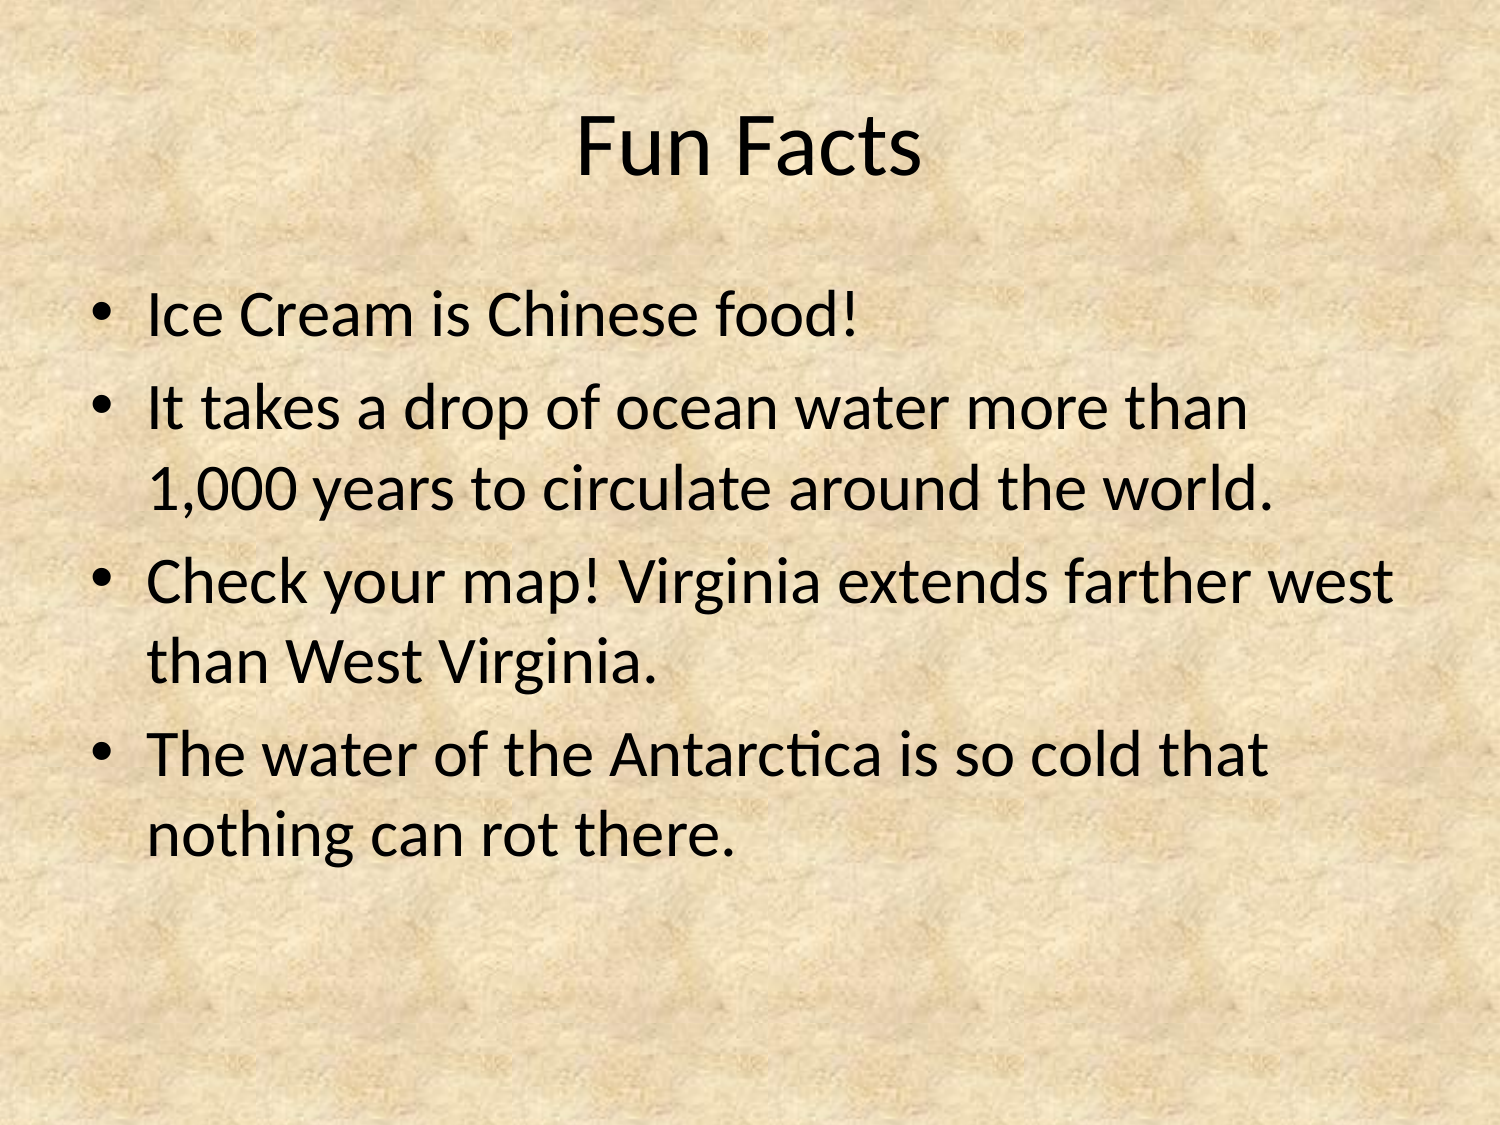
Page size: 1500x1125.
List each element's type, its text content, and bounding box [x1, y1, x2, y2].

title Fun Facts [75, 45, 1425, 233]
picture [0, 0, 1500, 1125]
list Ice Cream is Chinese food! It takes a drop of ocean water more than 1,000 years to circulate around the world. Check your map! Virginia extends farther west than West Virginia. The water of the Antarctica is so cold that nothing can rot there. [75, 262, 1425, 1005]
